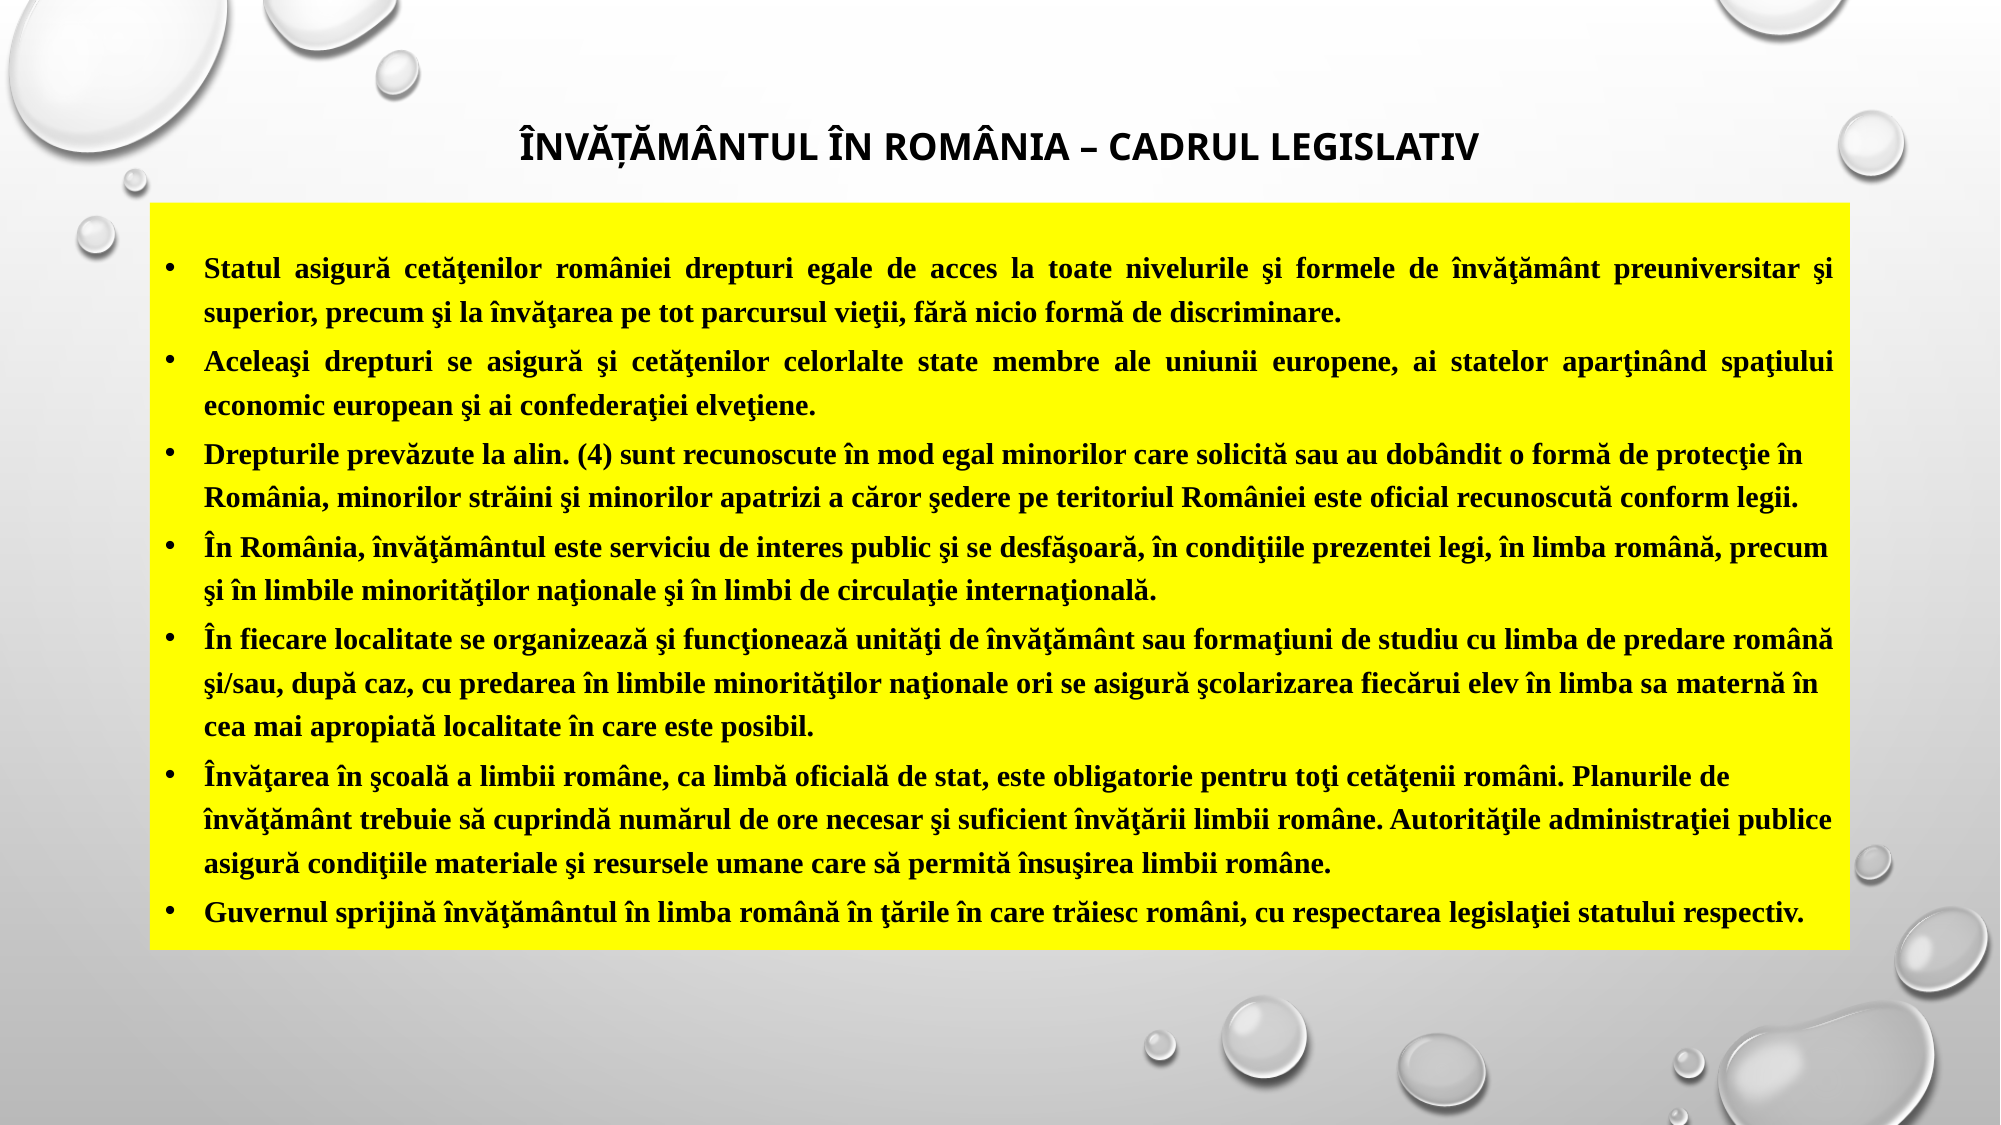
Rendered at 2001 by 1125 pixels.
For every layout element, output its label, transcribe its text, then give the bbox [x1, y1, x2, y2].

list Statul asigură cetăţenilor româniei drepturi egale de acces la toate nivelurile şi formele de învăţământ preuniversitar şi superior, precum şi la învăţarea pe tot parcursul vieţii, fără nicio formă de discriminare. Aceleaşi drepturi se asigură şi cetăţenilor celorlalte state membre ale uniunii europene, ai statelor aparţinând spaţiului economic european şi ai confederaţiei elveţiene. Drepturile prevăzute la alin. (4) sunt recunoscute în mod egal minorilor care solicită sau au dobândit o formă de protecţie în România, minorilor străini şi minorilor apatrizi a căror şedere pe teritoriul României este oficial recunoscută conform legii. În România, învăţământul este serviciu de interes public şi se desfăşoară, în condiţiile prezentei legi, în limba română, precum şi în limbile minorităţilor naţionale şi în limbi de circulaţie internaţională. În fiecare localitate se organizează şi funcţionează unităţi de învăţământ sau formaţiuni de studiu cu limba de predare română şi/sau, după caz, cu predarea în limbile minorităţilor naţionale ori se asigură şcolarizarea fiecărui elev în limba sa maternă în cea mai apropiată localitate în care este posibil. Învăţarea în şcoală a limbii române, ca limbă oficială de stat, este obligatorie pentru toţi cetăţenii români. Planurile de învăţământ trebuie să cuprindă numărul de ore necesar şi suficient învăţării limbii române. Autorităţile administraţiei publice asigură condiţiile materiale şi resursele umane care să permită însuşirea limbii române. Guvernul sprijină învăţământul în limba română în ţările în care trăiesc români, cu respectarea legislaţiei statului respectiv. [149, 202, 1850, 950]
title Învățământul în România – cadrul legislativ [149, 101, 1851, 195]
picture [0, 0, 2000, 1125]
